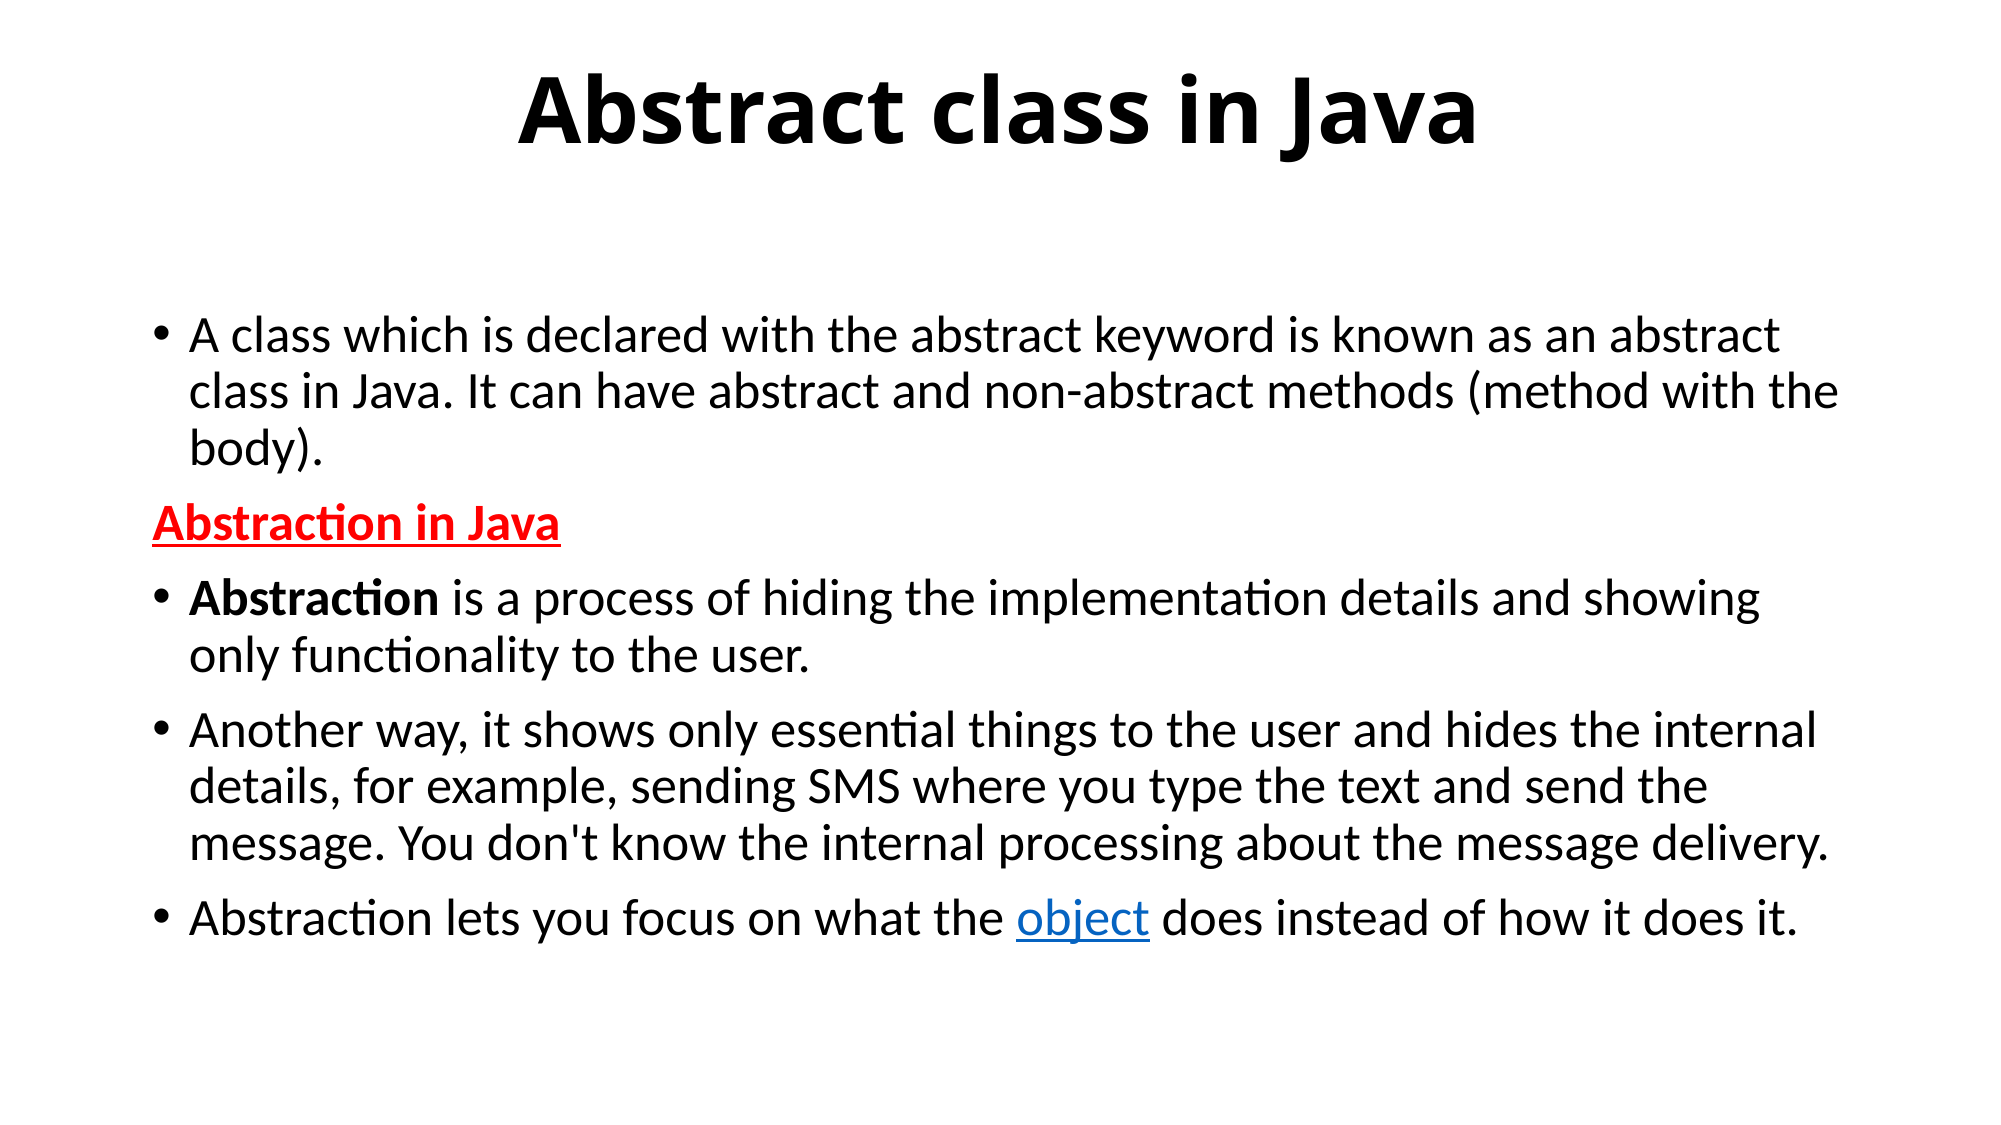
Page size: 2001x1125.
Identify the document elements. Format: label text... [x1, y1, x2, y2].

title Abstract class in Java [137, 59, 1863, 278]
list A class which is declared with the abstract keyword is known as an abstract class in Java. It can have abstract and non-abstract methods (method with the body). Abstraction in Java Abstraction is a process of hiding the implementation details and showing only functionality to the user. Another way, it shows only essential things to the user and hides the internal details, for example, sending SMS where you type the text and send the message. You don't know the internal processing about the message delivery. Abstraction lets you focus on what the object does instead of how it does it. [137, 299, 1863, 1014]
